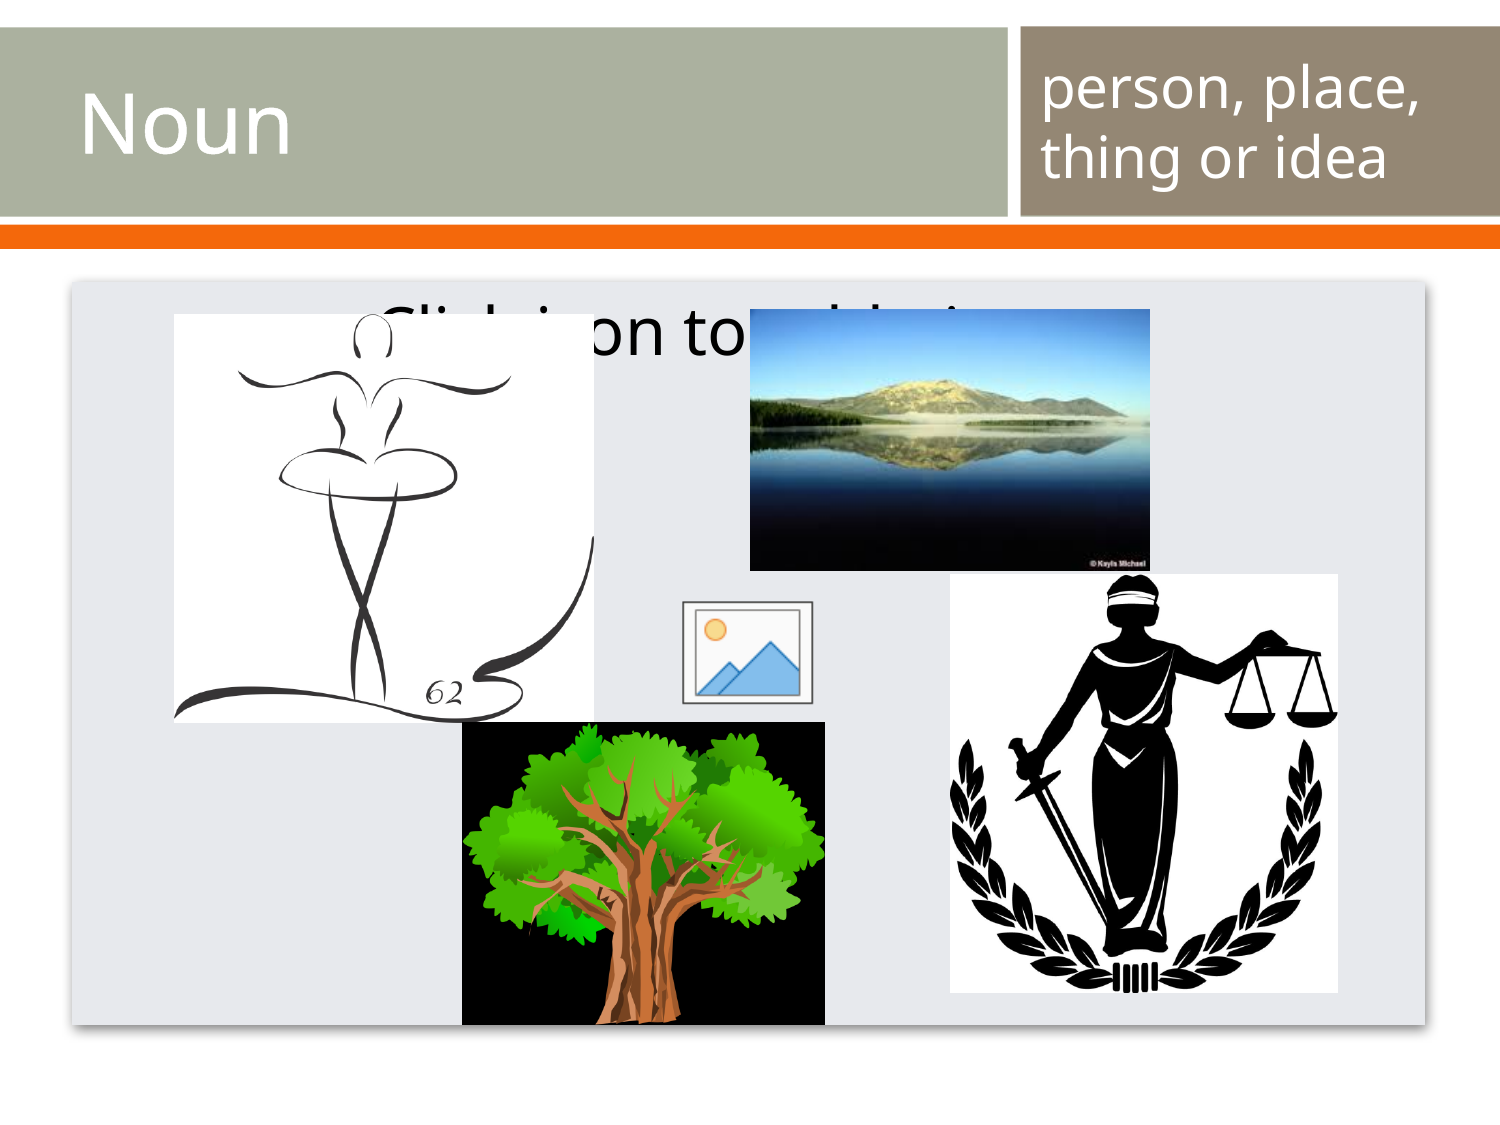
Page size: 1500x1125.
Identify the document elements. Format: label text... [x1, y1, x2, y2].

title Noun [62, 37, 988, 203]
list person, place, thing or idea [1025, 37, 1488, 203]
picture [71, 281, 1426, 1026]
